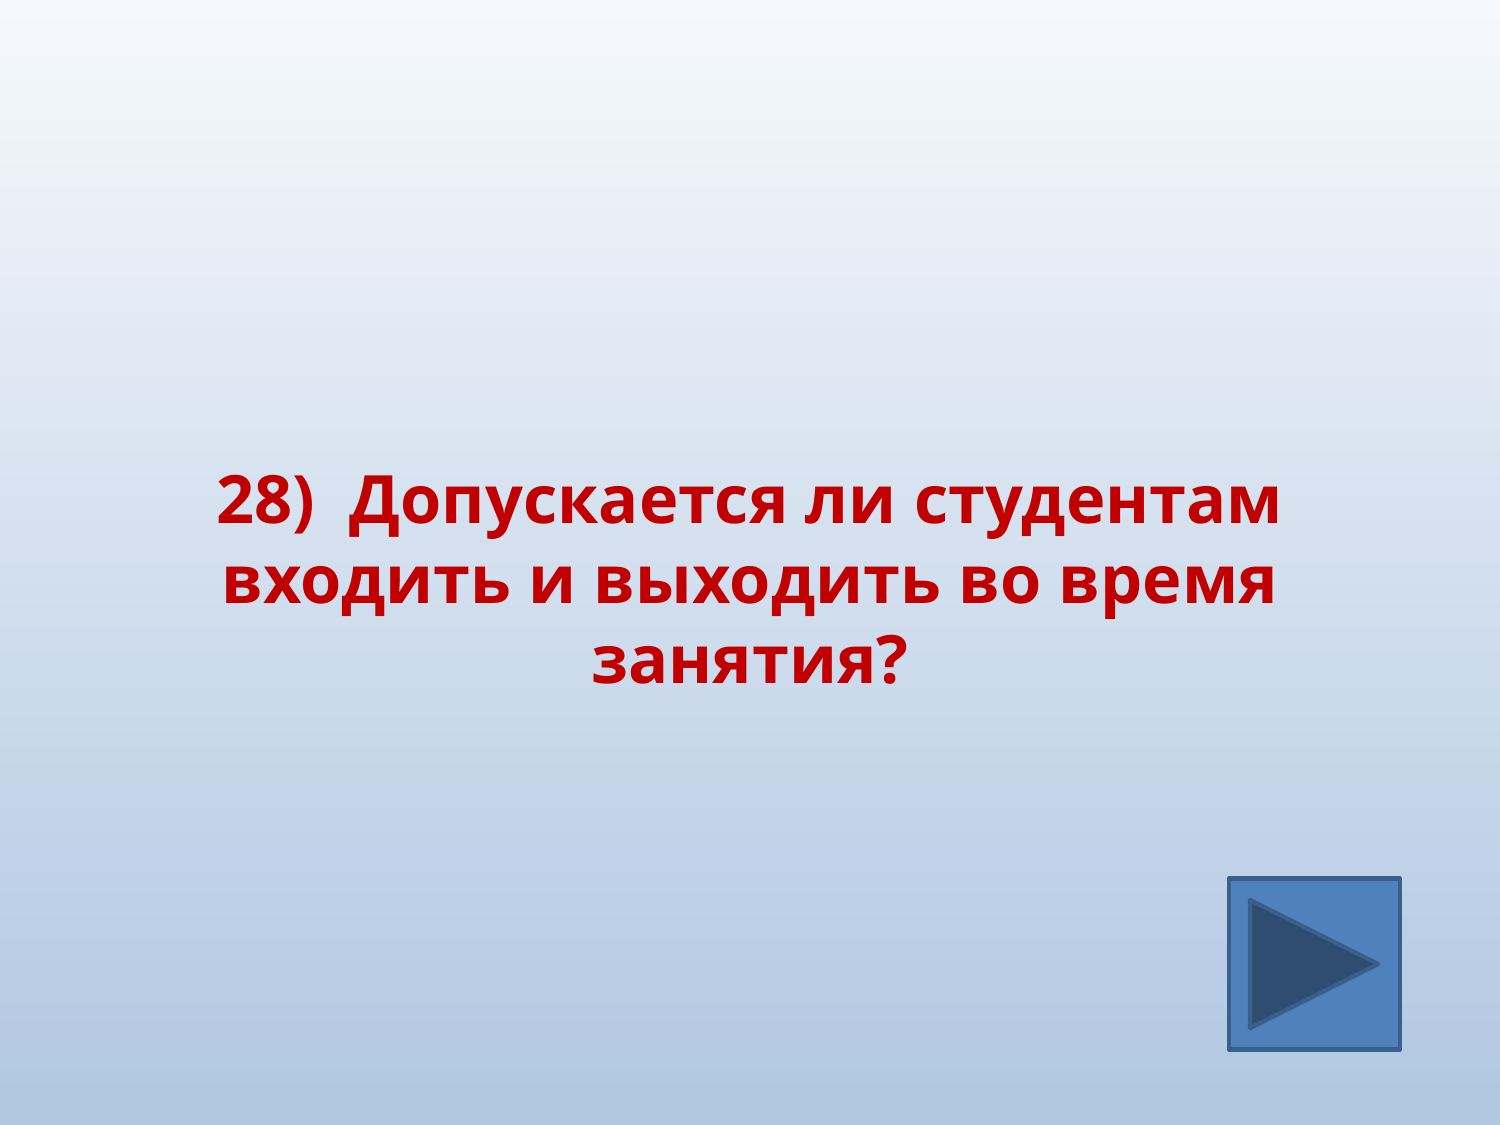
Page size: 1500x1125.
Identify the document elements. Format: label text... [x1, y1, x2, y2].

list 28) Допускается ли студентам входить и выходить во время занятия? [75, 262, 1425, 1005]
text_box [1227, 876, 1402, 1052]
